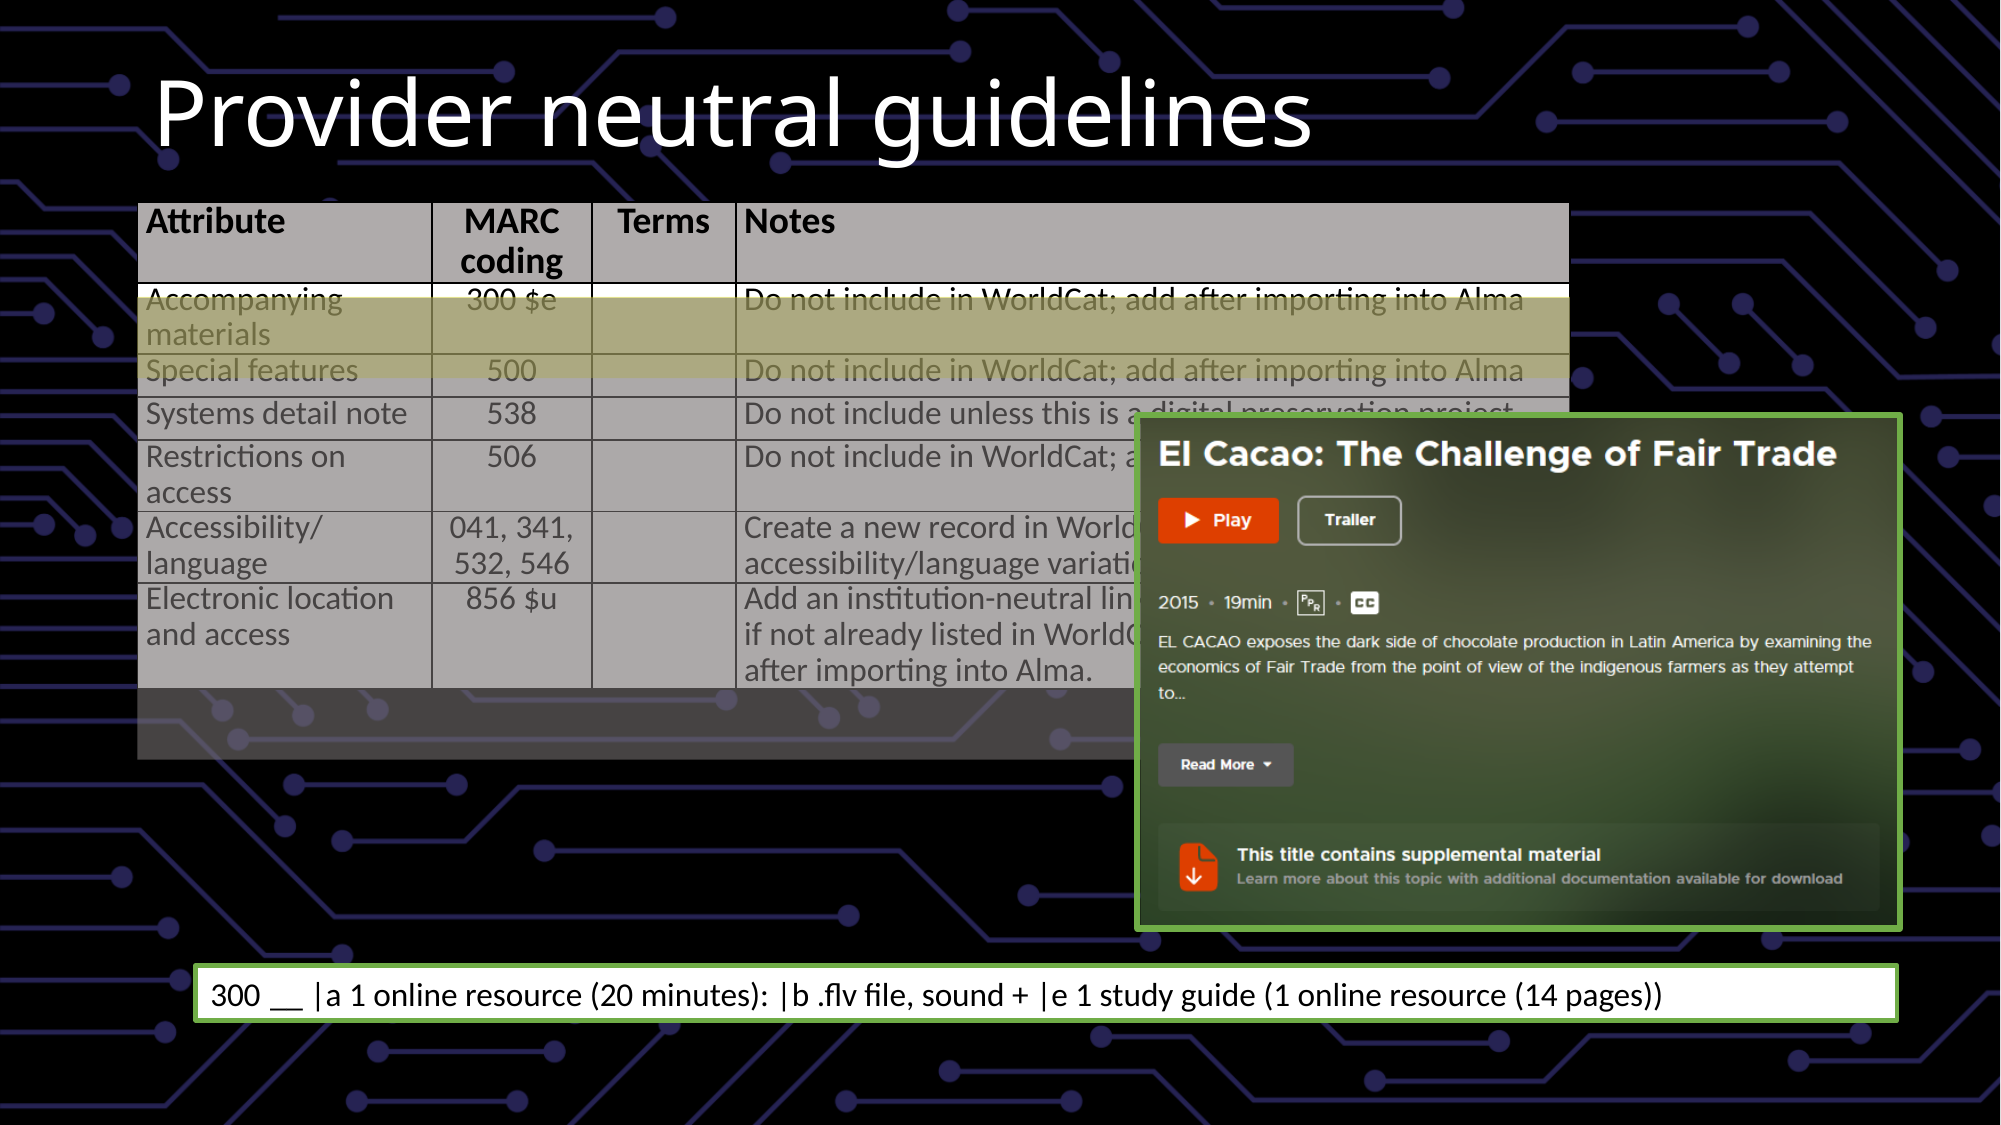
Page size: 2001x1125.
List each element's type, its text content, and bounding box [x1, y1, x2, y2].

table_header Terms [593, 278, 735, 282]
table_cell Accompanying materials [138, 284, 431, 296]
table_cell [593, 284, 735, 296]
table_header MARC coding [433, 278, 591, 282]
picture [0, 0, 2001, 1125]
table_cell Do not include in WorldCat; add after importing into Alma [737, 284, 1569, 296]
table_header Attribute [138, 278, 431, 282]
text_box 300 __ |a 1 online resource (20 minutes): |b .flv file, sound + |e 1 study guide (1 online resource (14 pages)) [195, 965, 1897, 1021]
table_header Notes [737, 278, 1569, 282]
text_box Provider neutral guidelines [137, 59, 1863, 278]
text_box [136, 297, 1571, 761]
table_cell 300 $e [433, 284, 591, 296]
